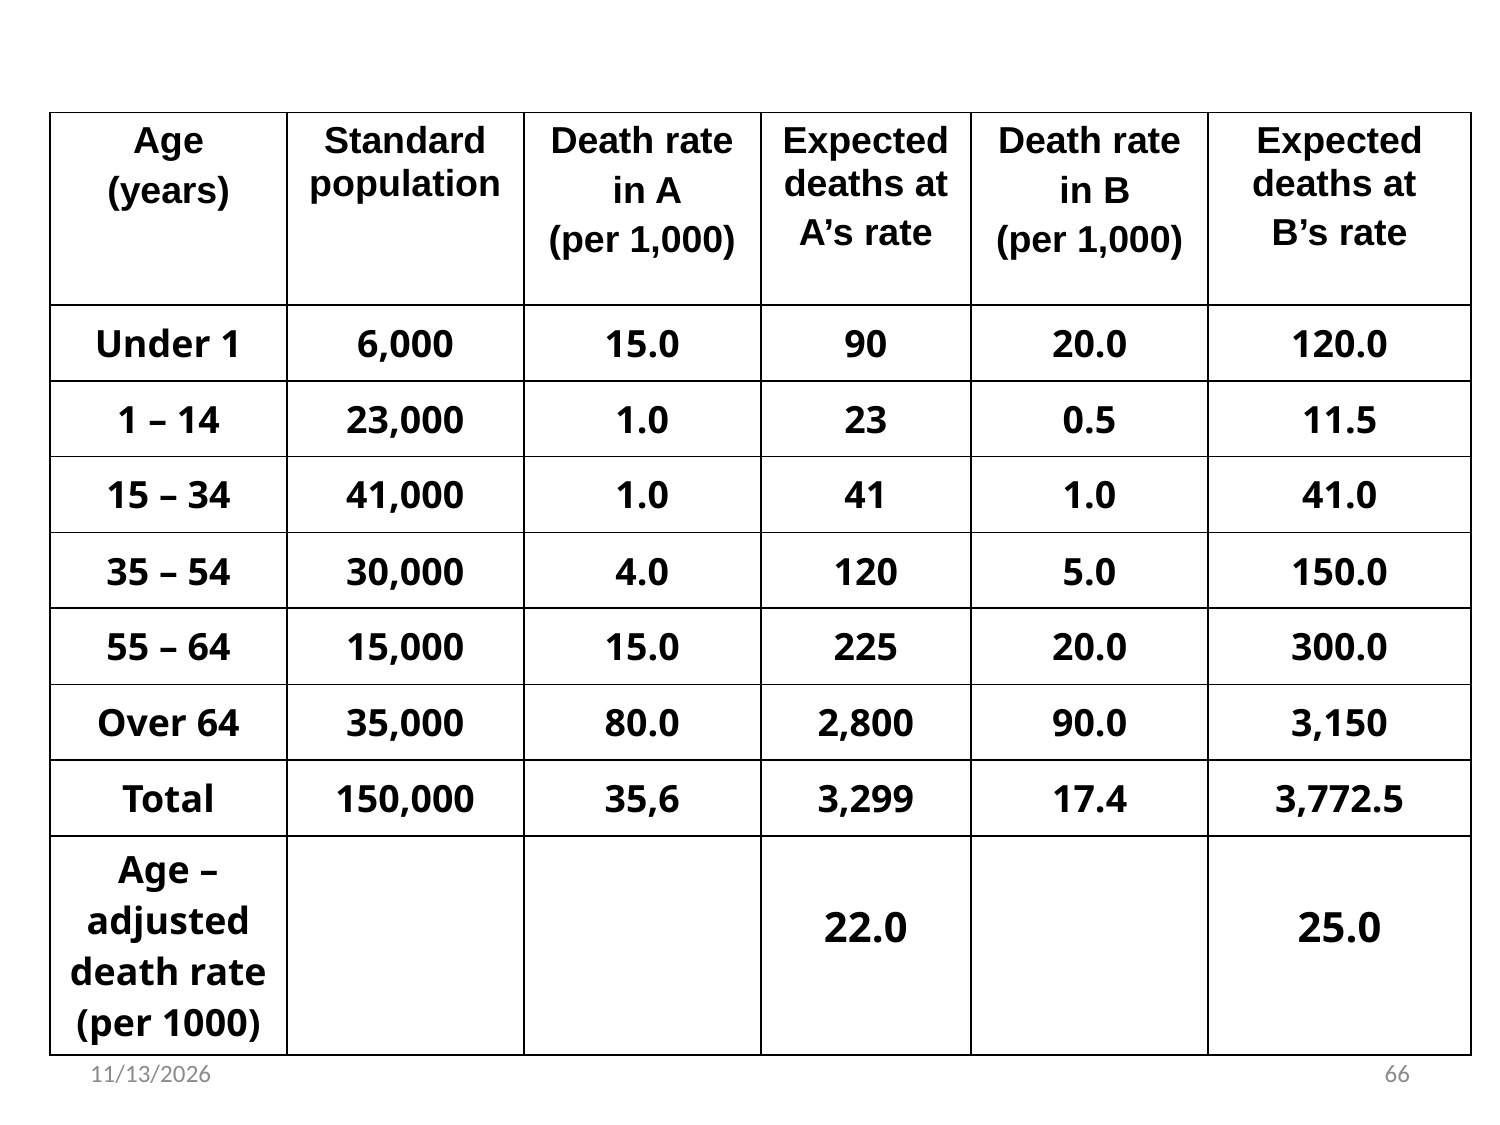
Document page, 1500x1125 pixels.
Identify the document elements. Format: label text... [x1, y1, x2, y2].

table_cell 11.5 [1209, 382, 1470, 456]
table_cell 1.0 [972, 457, 1207, 532]
table_cell 20.0 [972, 306, 1207, 380]
table_cell 5.0 [972, 533, 1207, 607]
table_cell 120.0 [1209, 306, 1470, 380]
table_header Expected deaths at B’s rate [1209, 113, 1470, 304]
table_header Expected deaths at A’s rate [762, 113, 970, 304]
table_cell 2,800 [762, 685, 970, 759]
table_cell 41.0 [1209, 457, 1470, 532]
table_header Standard population [288, 113, 523, 304]
table_header Age (years) [51, 113, 286, 304]
table_cell 15,000 [288, 609, 523, 684]
table_cell 35,6 [525, 761, 760, 835]
table_cell 1.0 [525, 457, 760, 532]
table_cell Total [51, 761, 286, 835]
slide_number 66 [1074, 1056, 1425, 1103]
table_cell 17.4 [972, 761, 1207, 835]
table_cell 1.0 [525, 382, 760, 456]
table_cell 22.0 [762, 837, 970, 1054]
table_cell 6,000 [288, 306, 523, 380]
table_header Death rate in A (per 1,000) [525, 113, 760, 304]
table_cell Over 64 [51, 685, 286, 759]
table_cell 35 – 54 [51, 533, 286, 607]
table_cell [972, 837, 1207, 1054]
table_cell 41,000 [288, 457, 523, 532]
table_cell 150,000 [288, 761, 523, 835]
table_cell 15.0 [525, 609, 760, 684]
table_cell 150.0 [1209, 533, 1470, 607]
table_cell 55 – 64 [51, 609, 286, 684]
table_cell 4.0 [525, 533, 760, 607]
table_cell 3,150 [1209, 685, 1470, 759]
table_cell 23,000 [288, 382, 523, 456]
table_cell 80.0 [525, 685, 760, 759]
table_cell 90.0 [972, 685, 1207, 759]
table_cell 30,000 [288, 533, 523, 607]
table_cell 15 – 34 [51, 457, 286, 532]
table_cell 41 [762, 457, 970, 532]
table_cell 1 – 14 [51, 382, 286, 456]
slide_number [75, 1056, 425, 1103]
table_header Death rate in B (per 1,000) [972, 113, 1207, 304]
table_cell 25.0 [1209, 837, 1470, 1054]
table_cell 15.0 [525, 306, 760, 380]
table_cell [525, 837, 760, 1054]
table_cell 120 [762, 533, 970, 607]
table_cell 300.0 [1209, 609, 1470, 684]
table_cell 35,000 [288, 685, 523, 759]
table_cell 23 [762, 382, 970, 456]
table_cell 225 [762, 609, 970, 684]
table_cell [288, 837, 523, 1054]
table_cell Under 1 [51, 306, 286, 380]
table_cell 0.5 [972, 382, 1207, 456]
table_cell 3,772.5 [1209, 761, 1470, 835]
table_cell 20.0 [972, 609, 1207, 684]
table_cell 90 [762, 306, 970, 380]
table_cell 3,299 [762, 761, 970, 835]
table_cell Age – adjusted death rate (per 1000) [51, 837, 286, 1054]
